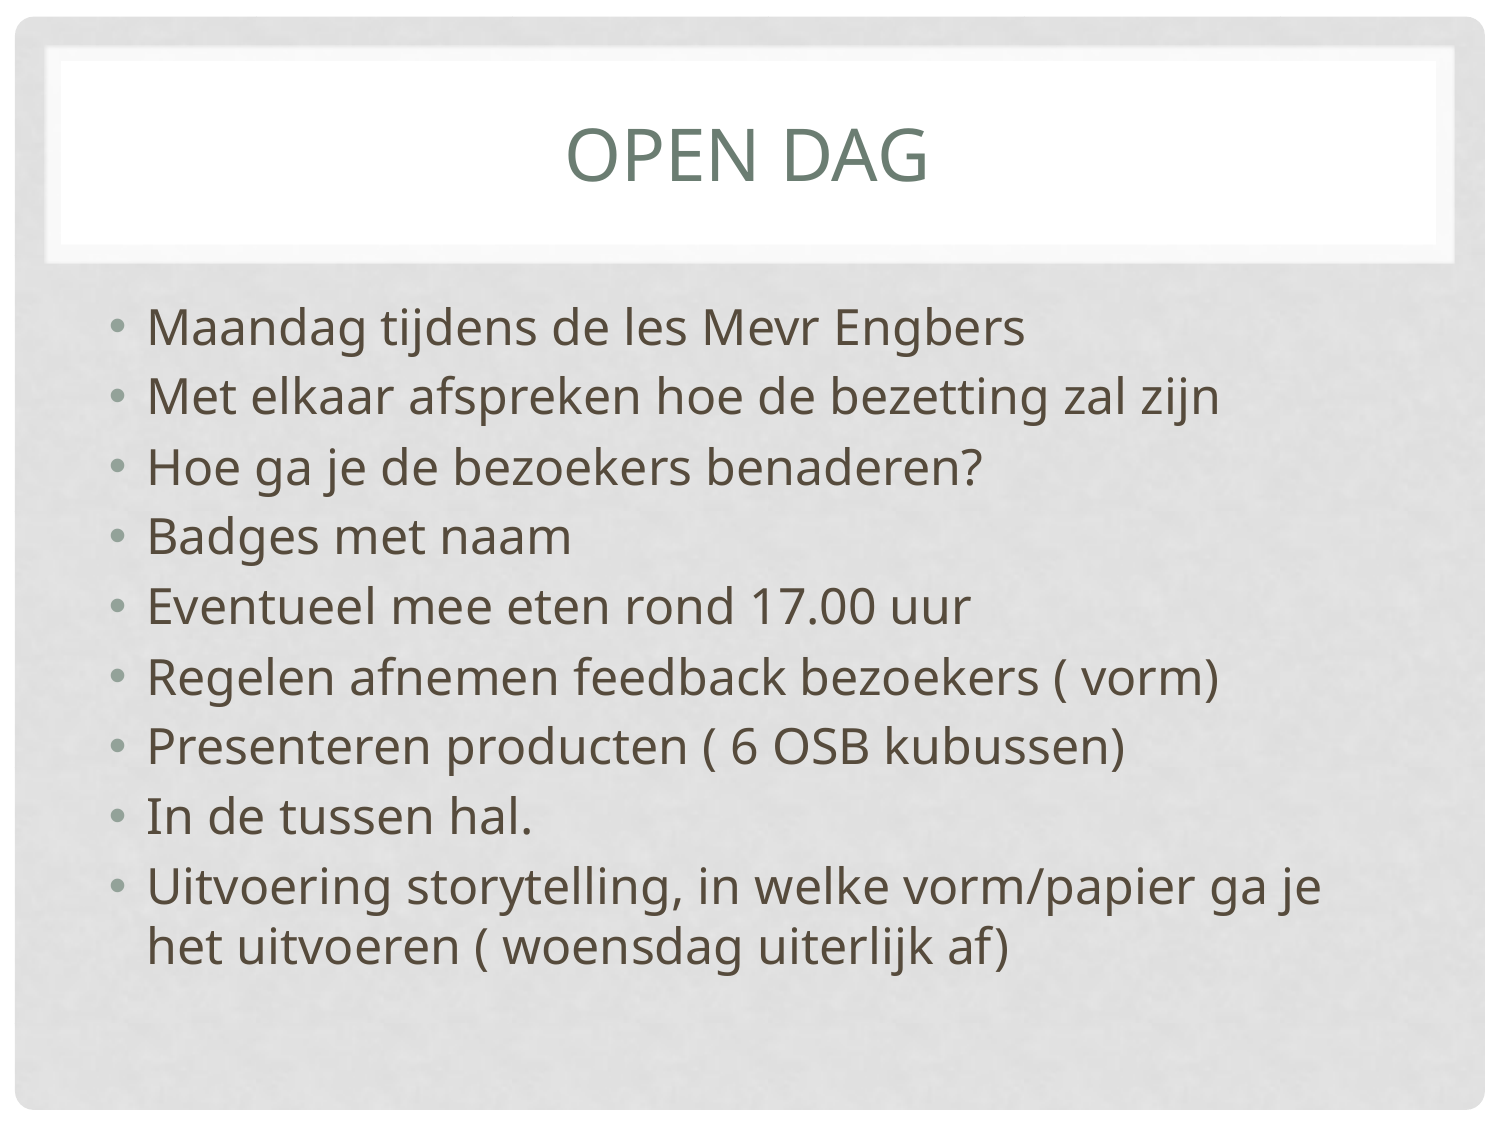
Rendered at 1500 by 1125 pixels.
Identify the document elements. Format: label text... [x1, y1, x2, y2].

title Open Dag [69, 66, 1425, 238]
list Maandag tijdens de les Mevr Engbers Met elkaar afspreken hoe de bezetting zal zijn Hoe ga je de bezoekers benaderen? Badges met naam Eventueel mee eten rond 17.00 uur Regelen afnemen feedback bezoekers ( vorm) Presenteren producten ( 6 OSB kubussen) In de tussen hal. Uitvoering storytelling, in welke vorm/papier ga je het uitvoeren ( woensdag uiterlijk af) [75, 287, 1425, 1005]
